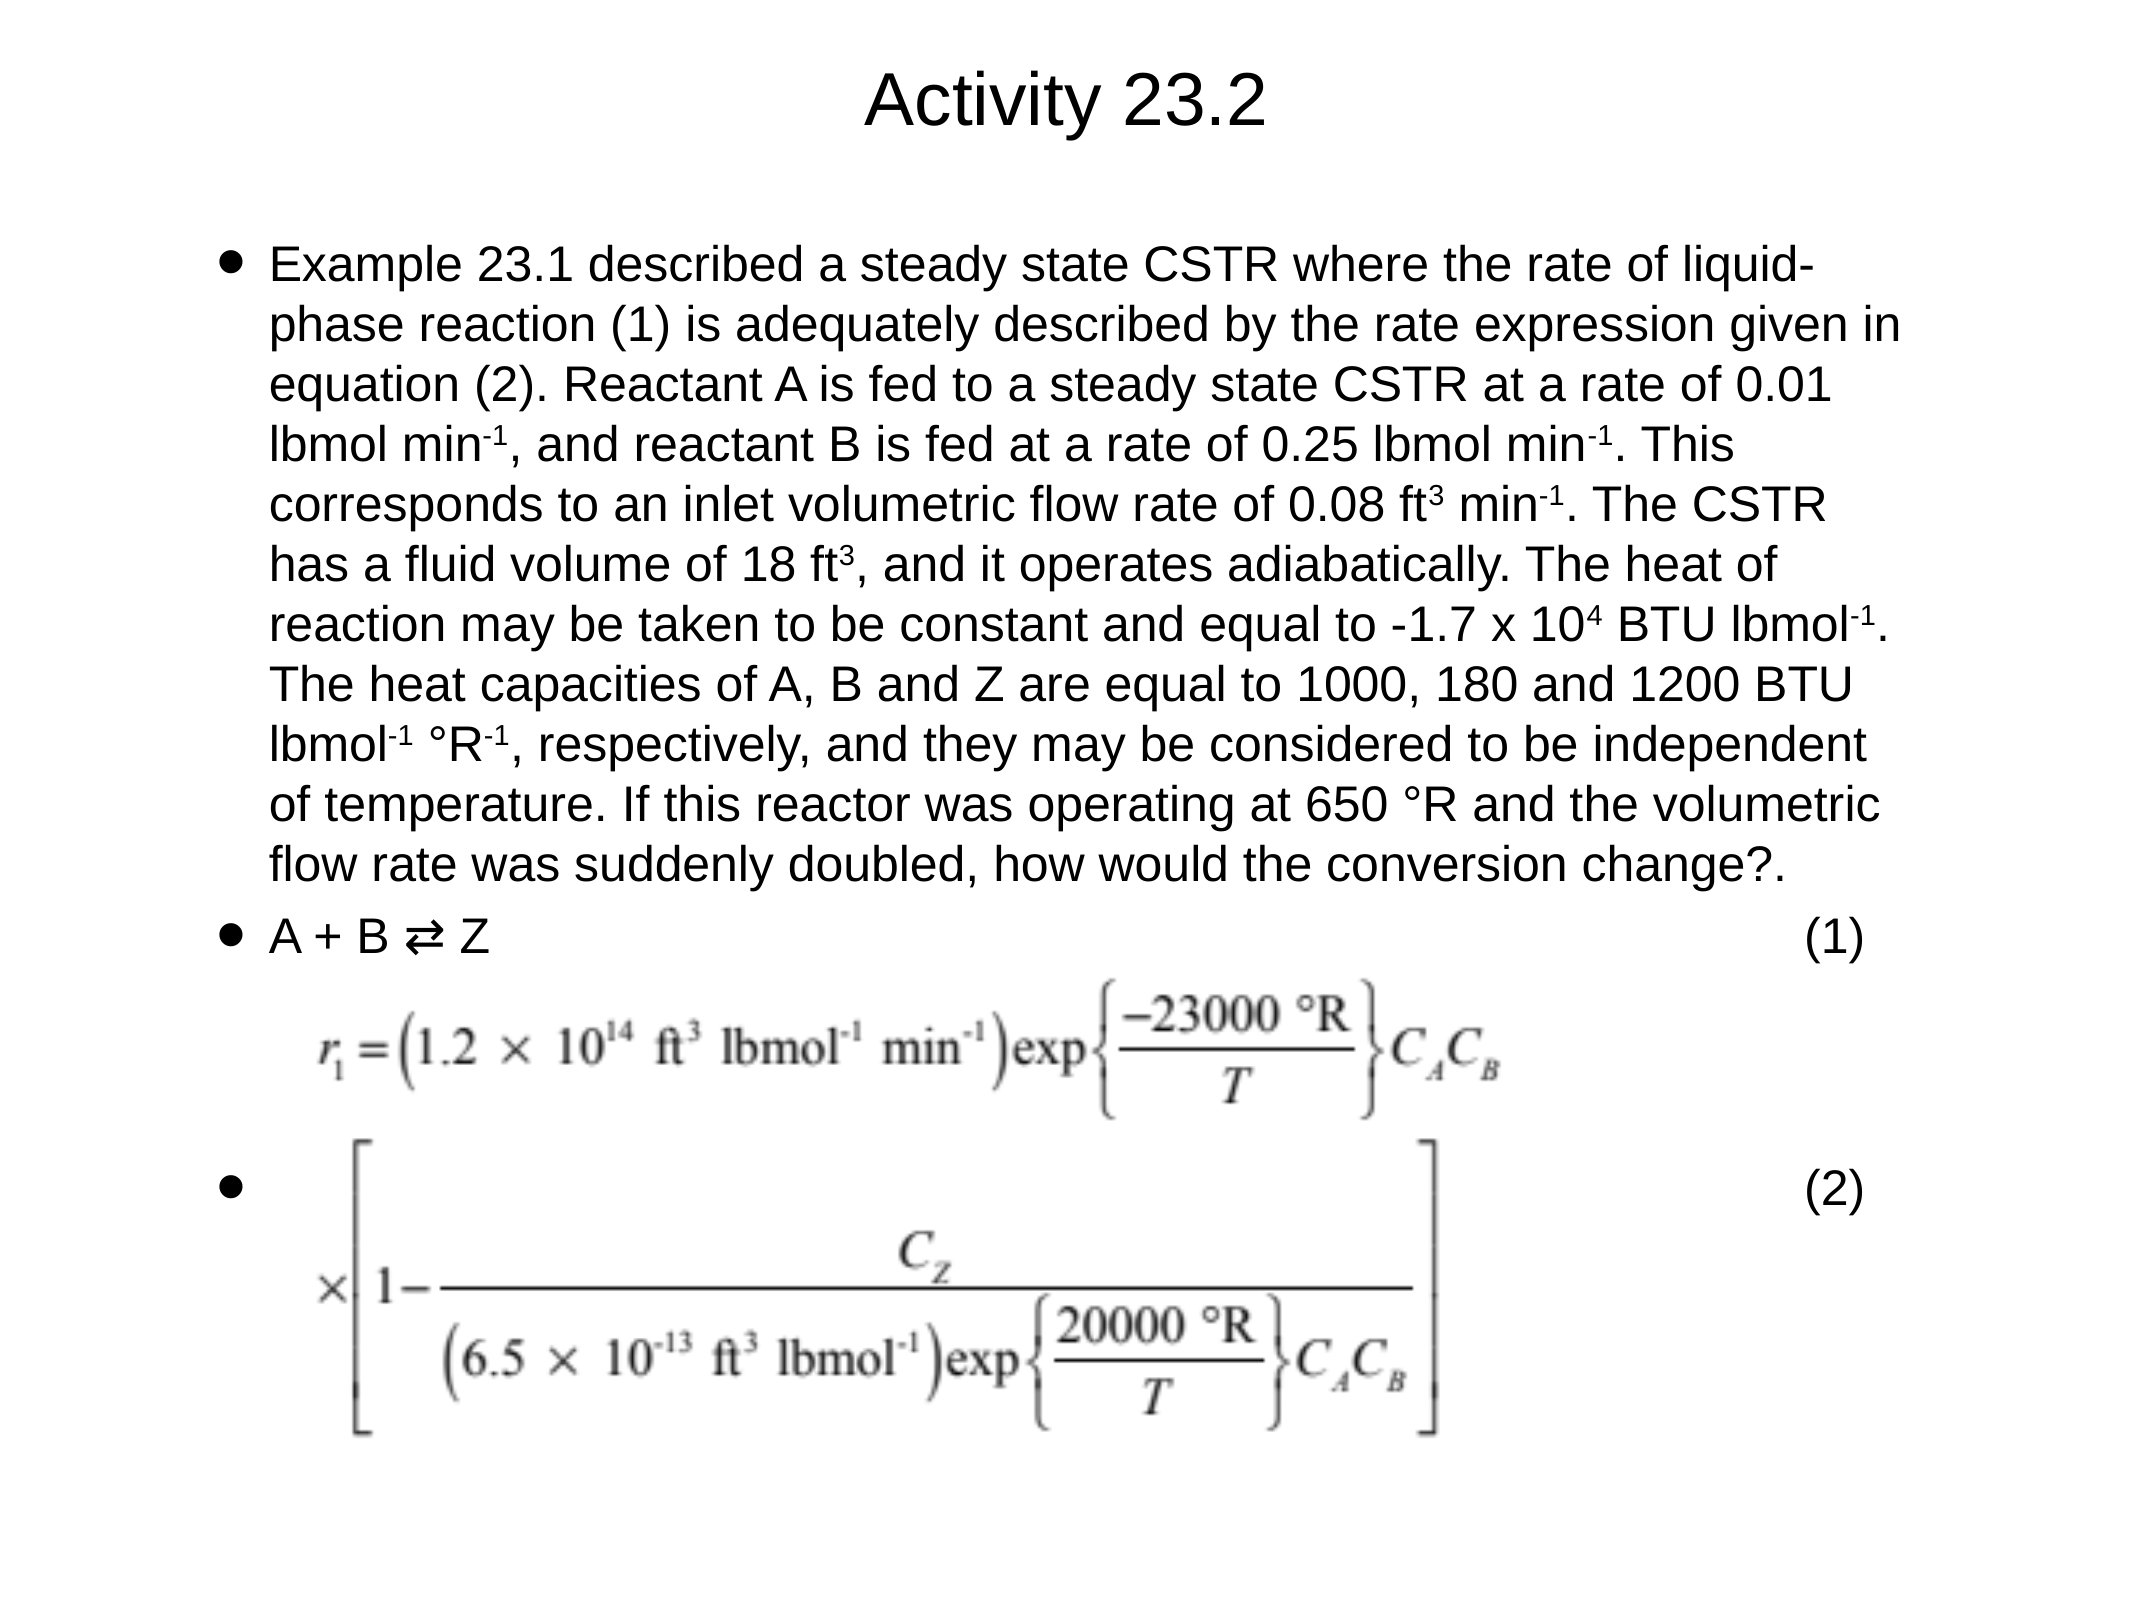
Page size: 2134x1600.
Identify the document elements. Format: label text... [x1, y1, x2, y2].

title Activity 23.2 [208, 41, 1925, 222]
picture [312, 970, 1505, 1439]
list Example 23.1 described a steady state CSTR where the rate of liquid-phase reaction (1) is adequately described by the rate expression given in equation (2). Reactant A is fed to a steady state CSTR at a rate of 0.01 lbmol min-1, and reactant B is fed at a rate of 0.25 lbmol min-1. This corresponds to an inlet volumetric flow rate of 0.08 ft3 min-1. The CSTR has a fluid volume of 18 ft3, and it operates adiabatically. The heat of reaction may be taken to be constant and equal to -1.7 x 104 BTU lbmol-1. The heat capacities of A, B and Z are equal to 1000, 180 and 1200 BTU lbmol-1 °R-1, respectively, and they may be considered to be independent of temperature. If this reactor was operating at 650 °R and the volumetric flow rate was suddenly doubled, how would the conversion change?. A + B ⇄ Z (1) (2) [208, 222, 1925, 1486]
